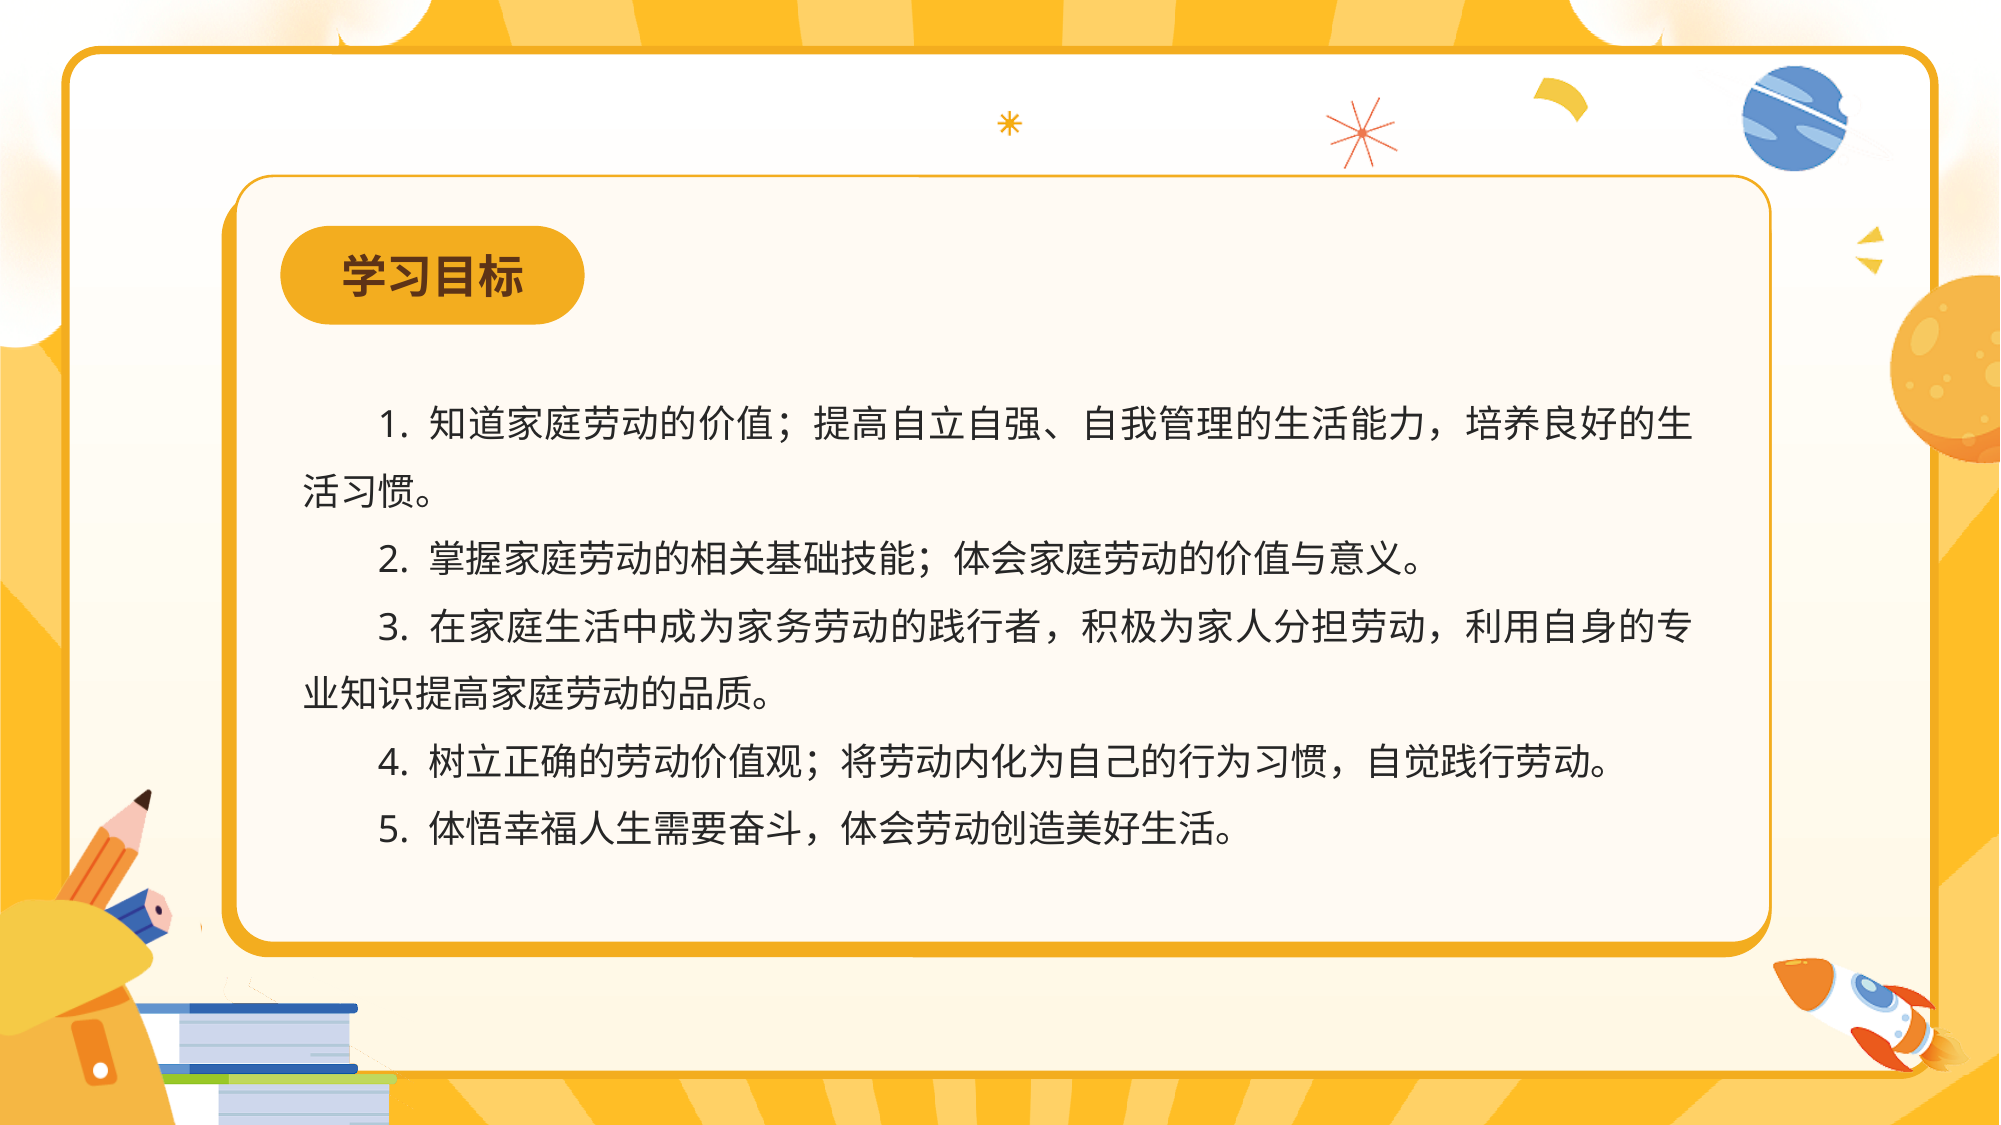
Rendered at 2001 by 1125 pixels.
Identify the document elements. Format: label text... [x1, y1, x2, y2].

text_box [0, 721, 414, 1125]
text_box [221, 204, 235, 721]
text_box [234, 174, 1772, 945]
text_box [414, 938, 1755, 958]
picture [0, 0, 2000, 1125]
text_box 学习目标 [280, 225, 585, 325]
text_box 1. 知道家庭劳动的价值；提高自立自强、自我管理的生活能力，培养良好的生活习惯。 2. 掌握家庭劳动的相关基础技能；体会家庭劳动的价值与意义。 3. 在家庭生活中成为家务劳动的践行者，积极为家人分担劳动，利用自身的专业知识提高家庭劳动的品质。 4. 树立正确的劳动价值观；将劳动内化为自己的行为习惯，自觉践行劳动。 5. 体悟幸福人生需要奋斗，体会劳动创造美好生活。 [288, 370, 1711, 858]
